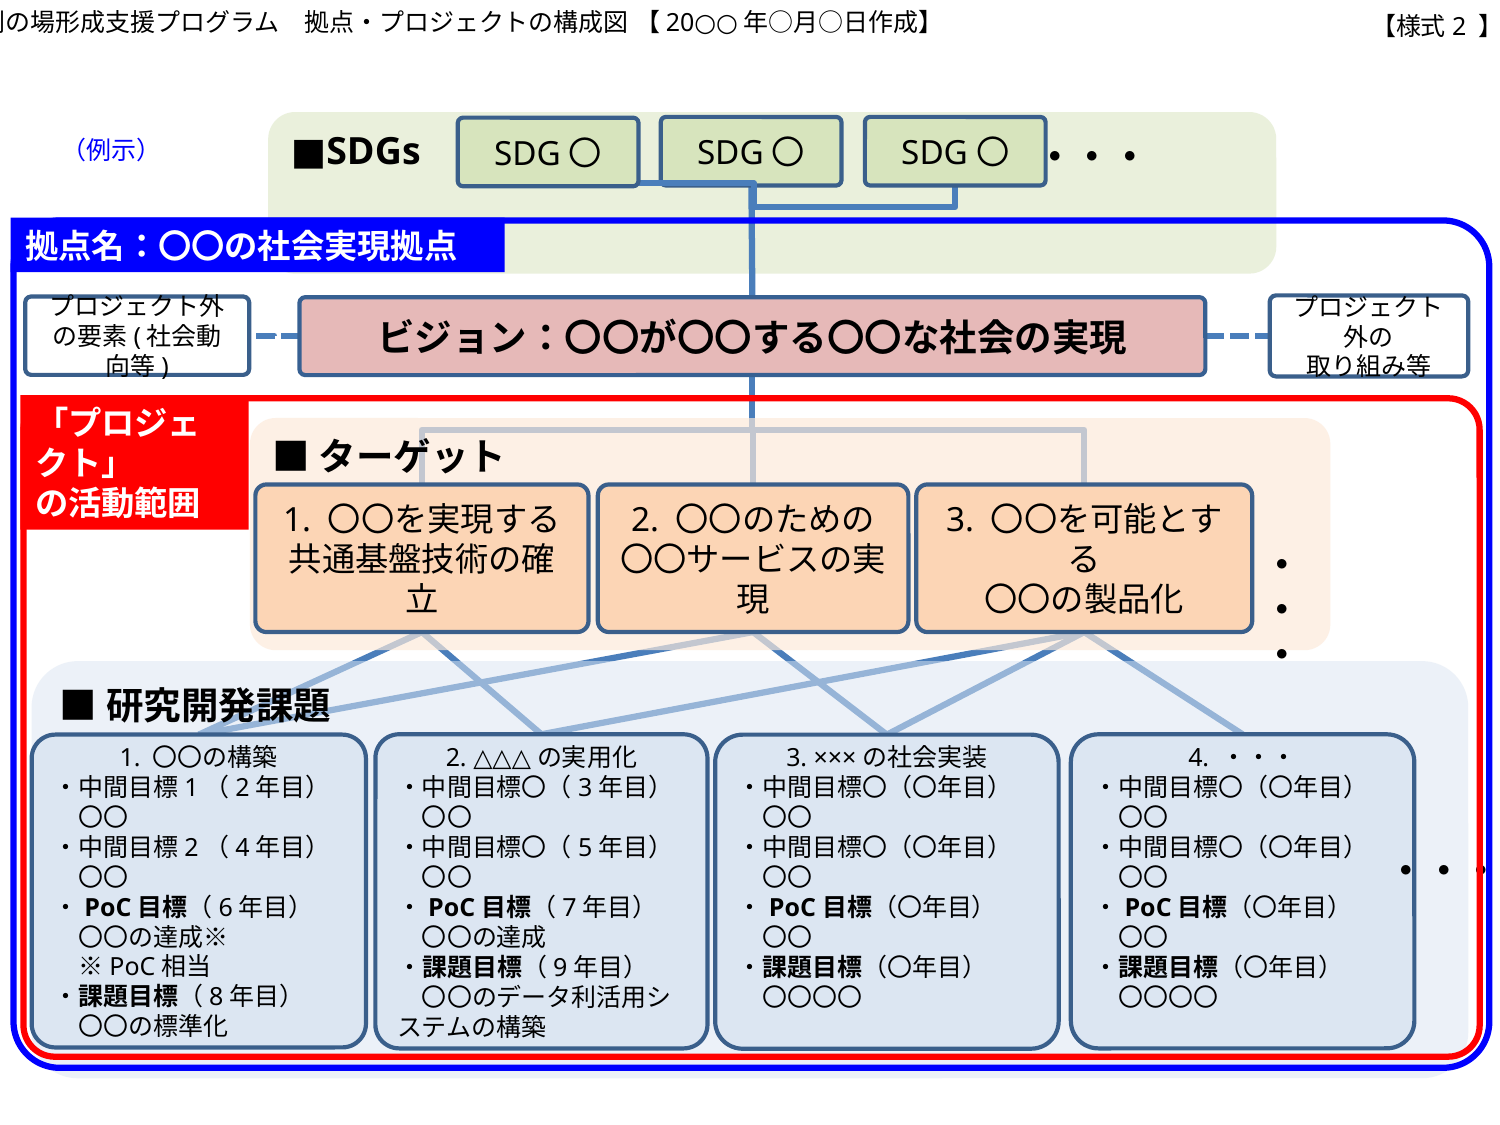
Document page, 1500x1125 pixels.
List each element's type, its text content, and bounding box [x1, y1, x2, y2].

text_box 「プロジェクト」 の活動範囲 [20, 395, 249, 530]
text_box 共創の場形成支援プログラム 拠点・プロジェクトの構成図 【20○○年○月○日作成】 [0, 0, 959, 45]
text_box [13, 220, 1490, 1068]
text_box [863, 263, 973, 596]
text_box SDG〇 [864, 116, 1046, 186]
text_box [754, 183, 956, 207]
text_box 拠点名：〇〇の社会実現拠点 [10, 217, 505, 273]
text_box ■研究開発課題 [47, 1067, 1453, 1079]
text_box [532, 264, 642, 596]
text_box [549, 183, 754, 207]
text_box ■SDGs [268, 112, 1277, 220]
text_box ・・・ [1490, 839, 1500, 900]
text_box SDG〇 [660, 116, 842, 183]
text_box 【様式2 】 [1356, 3, 1500, 48]
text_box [1084, 632, 1243, 735]
text_box ・・・ [1021, 125, 1164, 186]
text_box SDG〇 [457, 117, 639, 187]
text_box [198, 632, 421, 735]
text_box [541, 632, 1084, 735]
text_box （例示） [43, 126, 180, 167]
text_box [421, 632, 541, 735]
